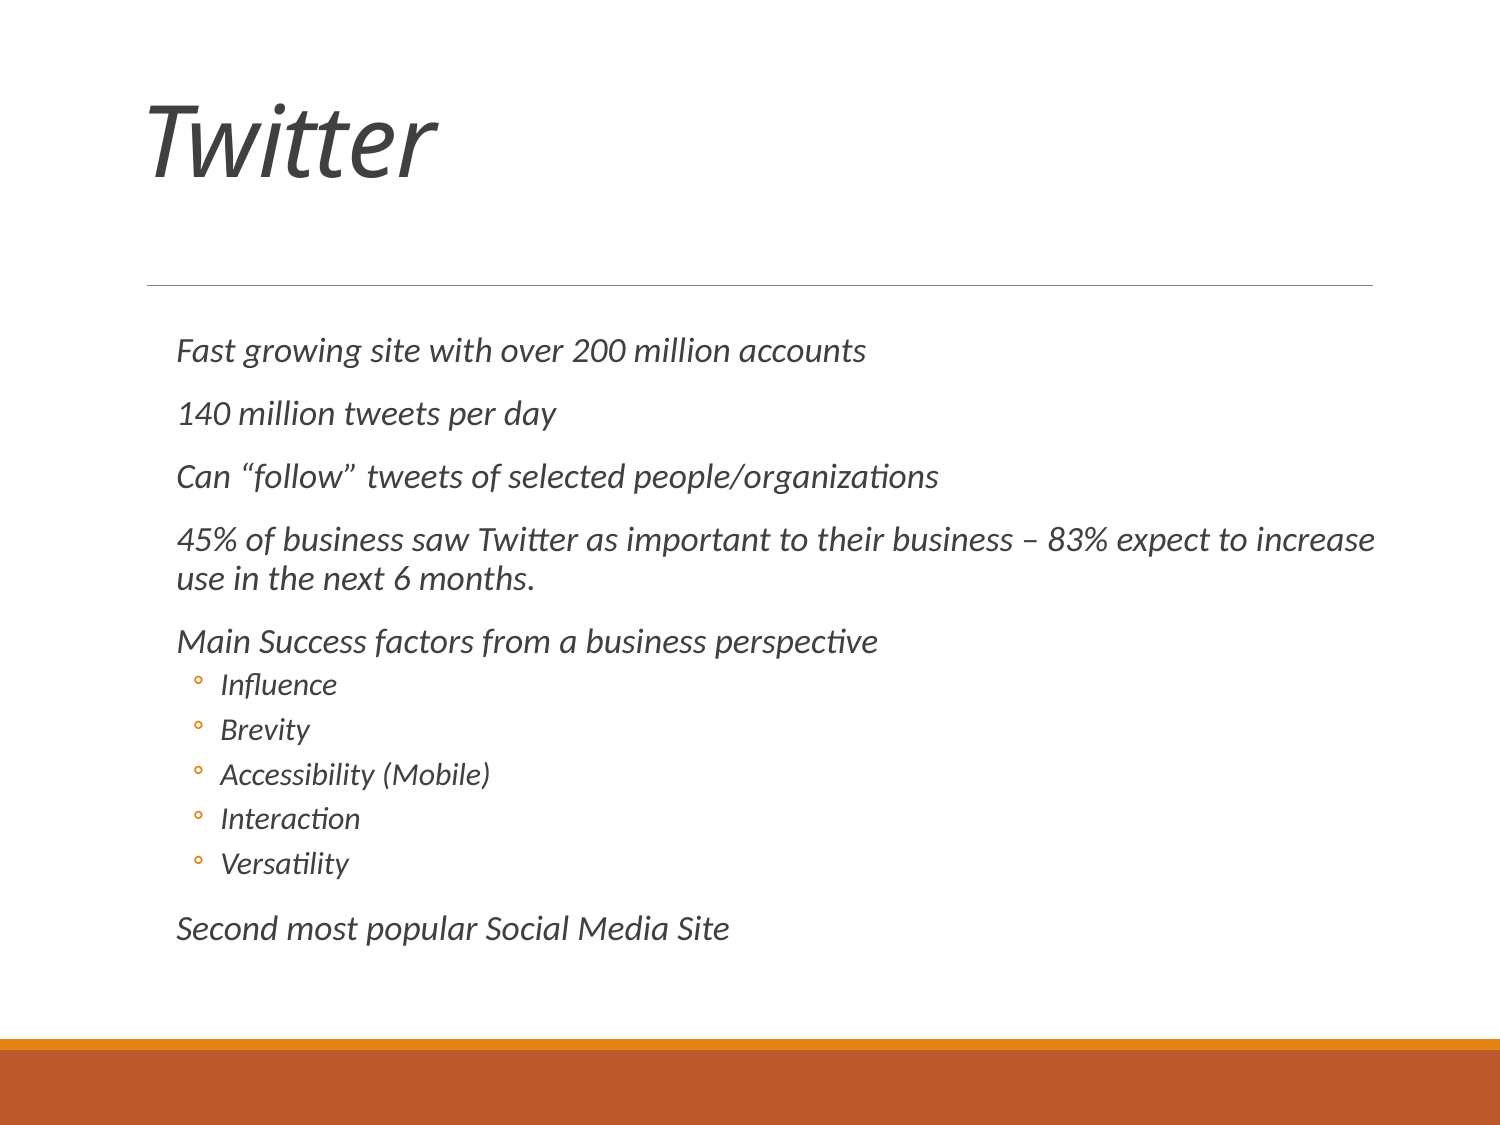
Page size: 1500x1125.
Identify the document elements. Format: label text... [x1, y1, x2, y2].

title Twitter [125, 87, 1275, 325]
list Fast growing site with over 200 million accounts 140 million tweets per day Can “follow” tweets of selected people/organizations 45% of business saw Twitter as important to their business – 83% expect to increase use in the next 6 months. Main Success factors from a business perspective Influence Brevity Accessibility (Mobile) Interaction Versatility Second most popular Social Media Site [162, 324, 1400, 963]
